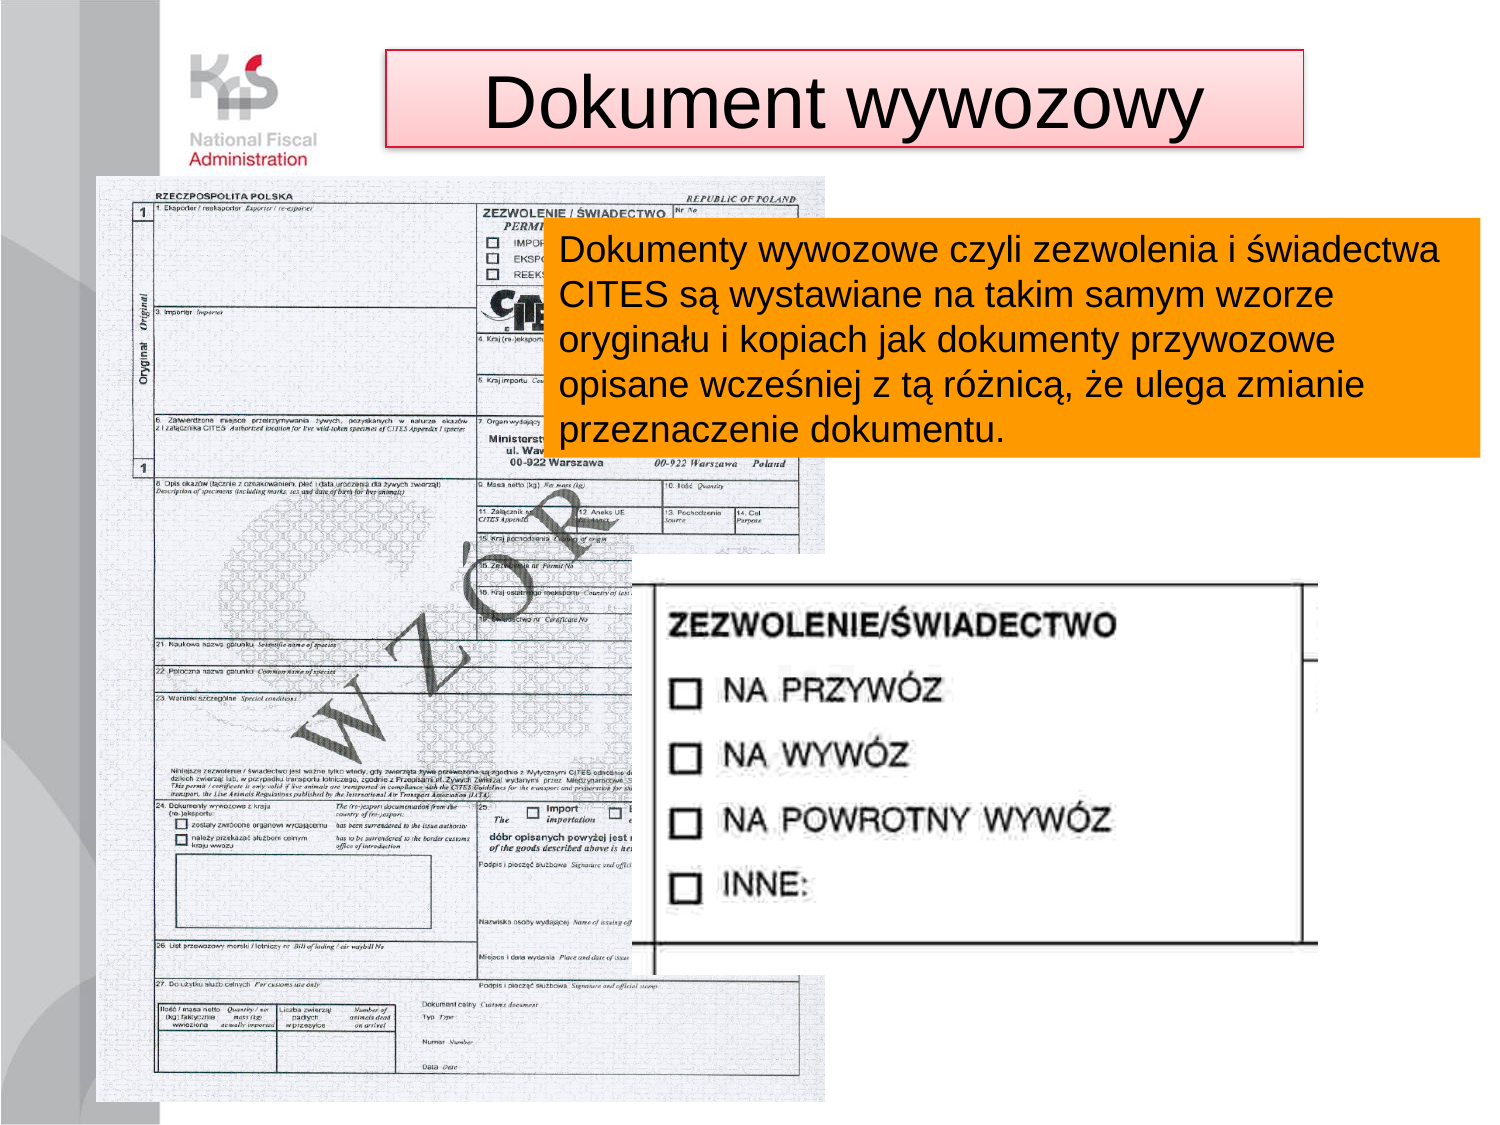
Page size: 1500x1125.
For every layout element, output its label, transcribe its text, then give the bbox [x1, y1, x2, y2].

title Dokument wywozowy [385, 49, 1304, 148]
text_box Dokumenty wywozowe czyli zezwolenia i świadectwa CITES są wystawiane na takim samym wzorze oryginału i kopiach jak dokumenty przywozowe opisane wcześniej z tą różnicą, że ulega zmianie przeznaczenie dokumentu. [829, 217, 1481, 458]
picture [0, 0, 1500, 1125]
